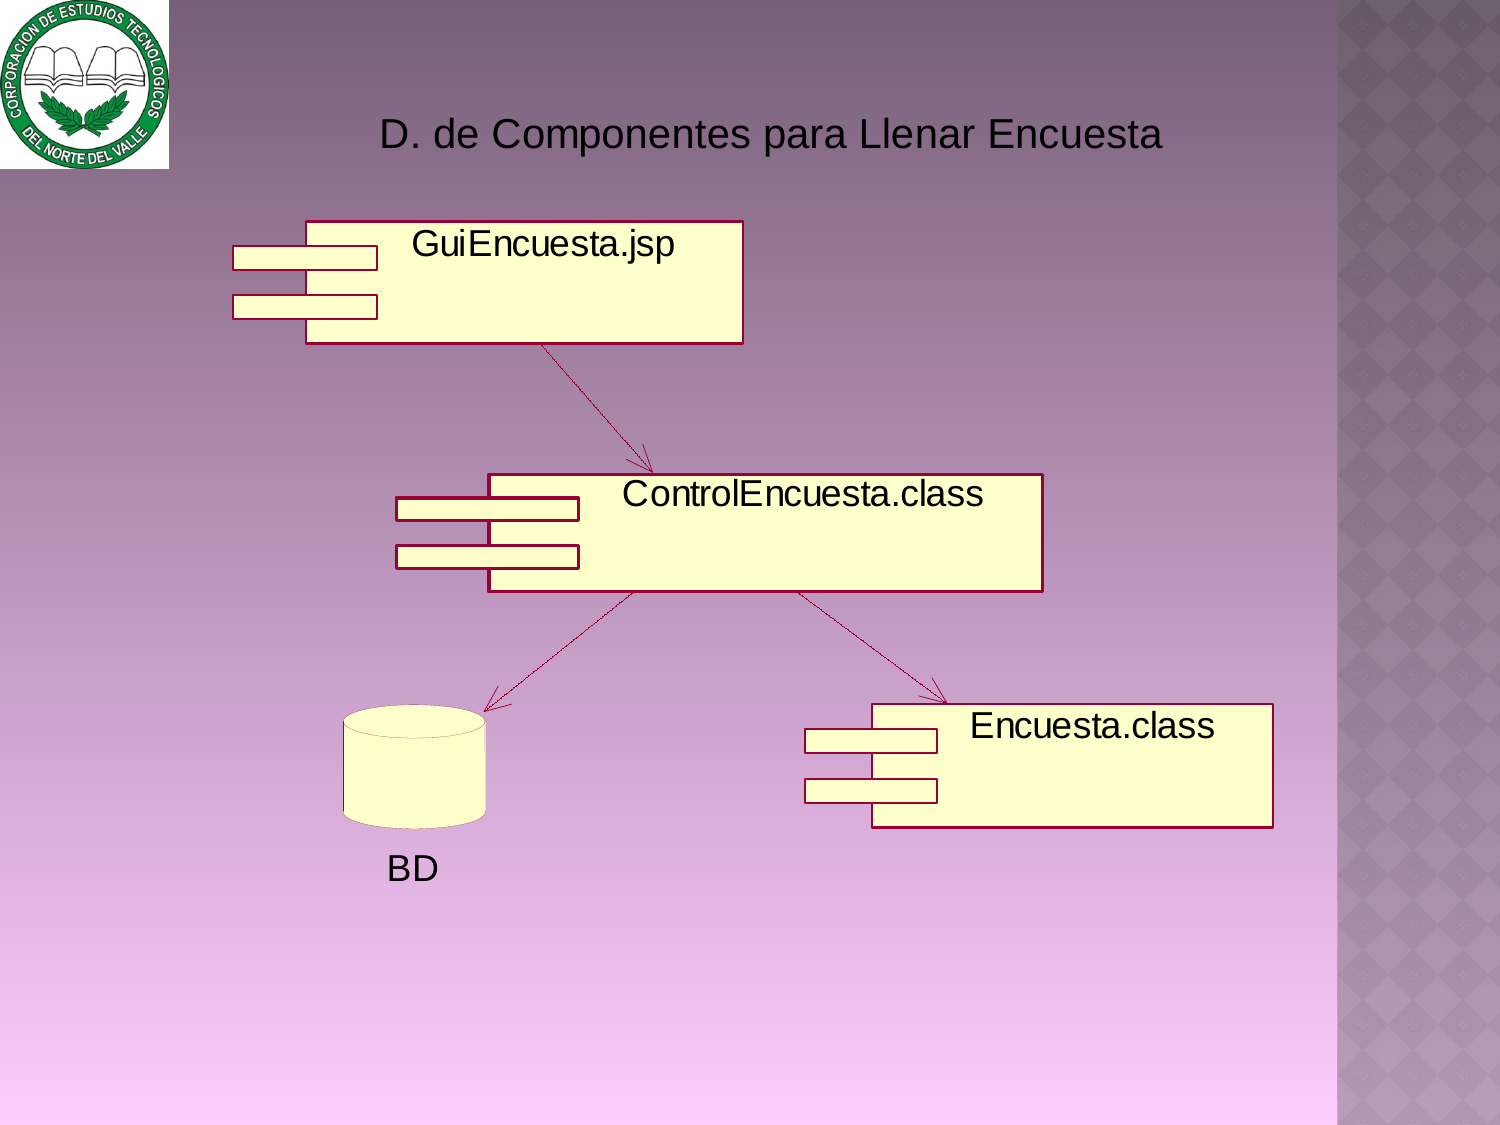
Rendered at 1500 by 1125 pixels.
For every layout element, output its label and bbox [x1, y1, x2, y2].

picture [0, 0, 1341, 974]
